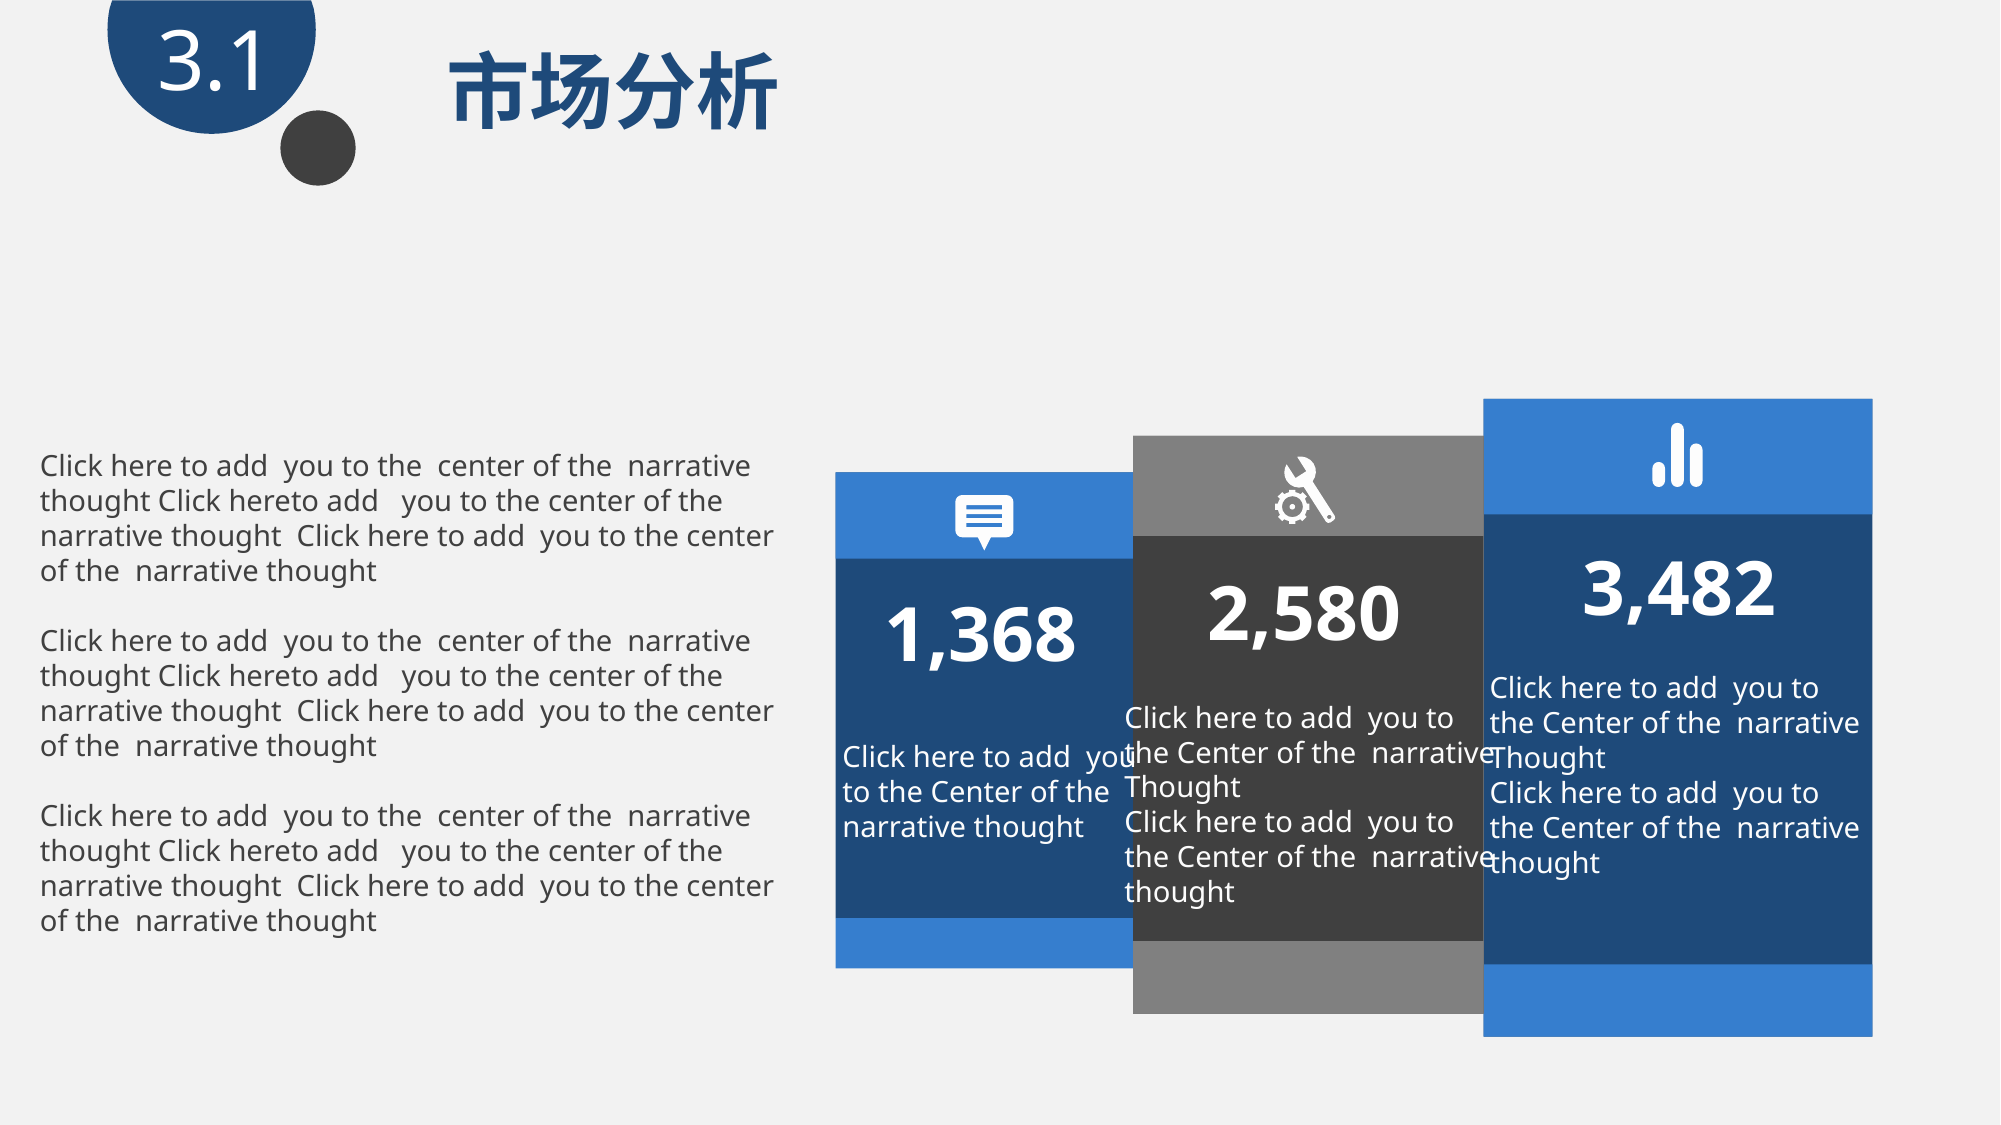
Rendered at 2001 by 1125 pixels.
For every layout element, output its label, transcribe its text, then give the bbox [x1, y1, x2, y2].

text_box 3.1 [142, 0, 290, 114]
text_box [1134, 537, 1485, 646]
text_box [106, 0, 142, 109]
text_box [1482, 398, 1873, 515]
text_box Click here to add you to the Center of the narrative Thought Click here to add you to the Center of the narrative thought [1474, 617, 1883, 992]
text_box 2,580 [1163, 557, 1417, 646]
text_box Click here to add you to the Center of the narrative thought [827, 685, 1109, 921]
text_box [290, 0, 317, 100]
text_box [1275, 455, 1336, 524]
text_box [1485, 515, 1873, 617]
text_box [835, 471, 1134, 560]
text_box [279, 109, 357, 187]
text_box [955, 495, 1014, 551]
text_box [1652, 422, 1703, 487]
text_box Click here to add you to the center of the narrative thought Click hereto add you to the center of the narrative thought Click here to add you to the center of the narrative thought Click here to add you to the center of the narrative thought Click hereto add you to the center of the narrative thought Click here to add you to the center of the narrative thought Click here to add you to the center of the narrative thought Click hereto add you to the center of the narrative thought Click here to add you to the center of the narrative thought [25, 440, 797, 1125]
text_box [835, 560, 1134, 685]
text_box Click here to add you to the Center of the narrative Thought Click here to add you to the Center of the narrative thought [1109, 646, 1518, 1021]
text_box [148, 114, 275, 135]
text_box [1132, 435, 1485, 537]
text_box [835, 921, 1109, 969]
text_box 市场分析 [432, 32, 795, 147]
text_box 1,368 [839, 579, 1093, 685]
text_box 3,482 [1538, 533, 1792, 617]
text_box [1482, 992, 1873, 1038]
